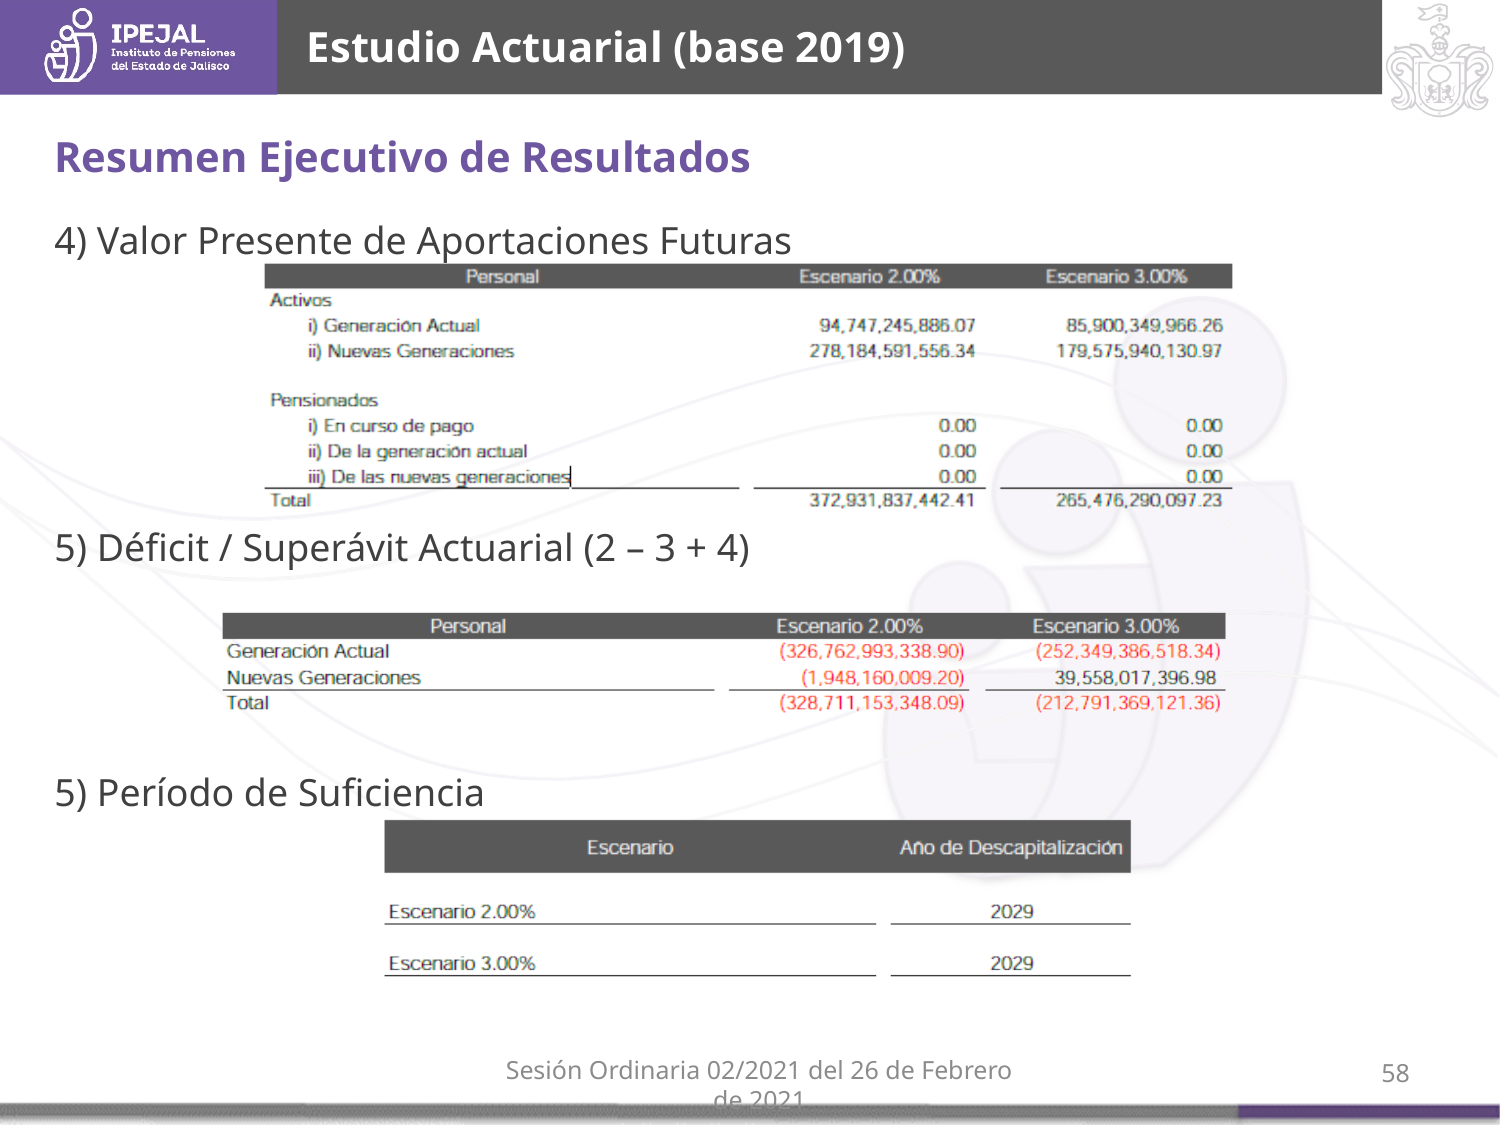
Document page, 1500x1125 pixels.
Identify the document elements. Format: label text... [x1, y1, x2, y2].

list Resumen Ejecutivo de Resultados [39, 129, 1457, 198]
picture [207, 591, 1248, 739]
list 4) Valor Presente de Aportaciones Futuras 5) Déficit / Superávit Actuarial (2 – 3 + 4) 5) Período de Suficiencia [39, 215, 1459, 1026]
picture [254, 254, 1241, 523]
picture [372, 806, 1148, 994]
text_box 58 [1074, 1042, 1425, 1103]
picture [0, 0, 278, 94]
text_box Sesión Ordinaria 02/2021 del 26 de Febrero de 2021 [478, 1054, 1041, 1115]
picture [0, 1103, 1500, 1125]
list Estudio Actuarial (base 2019) [292, 18, 1316, 100]
